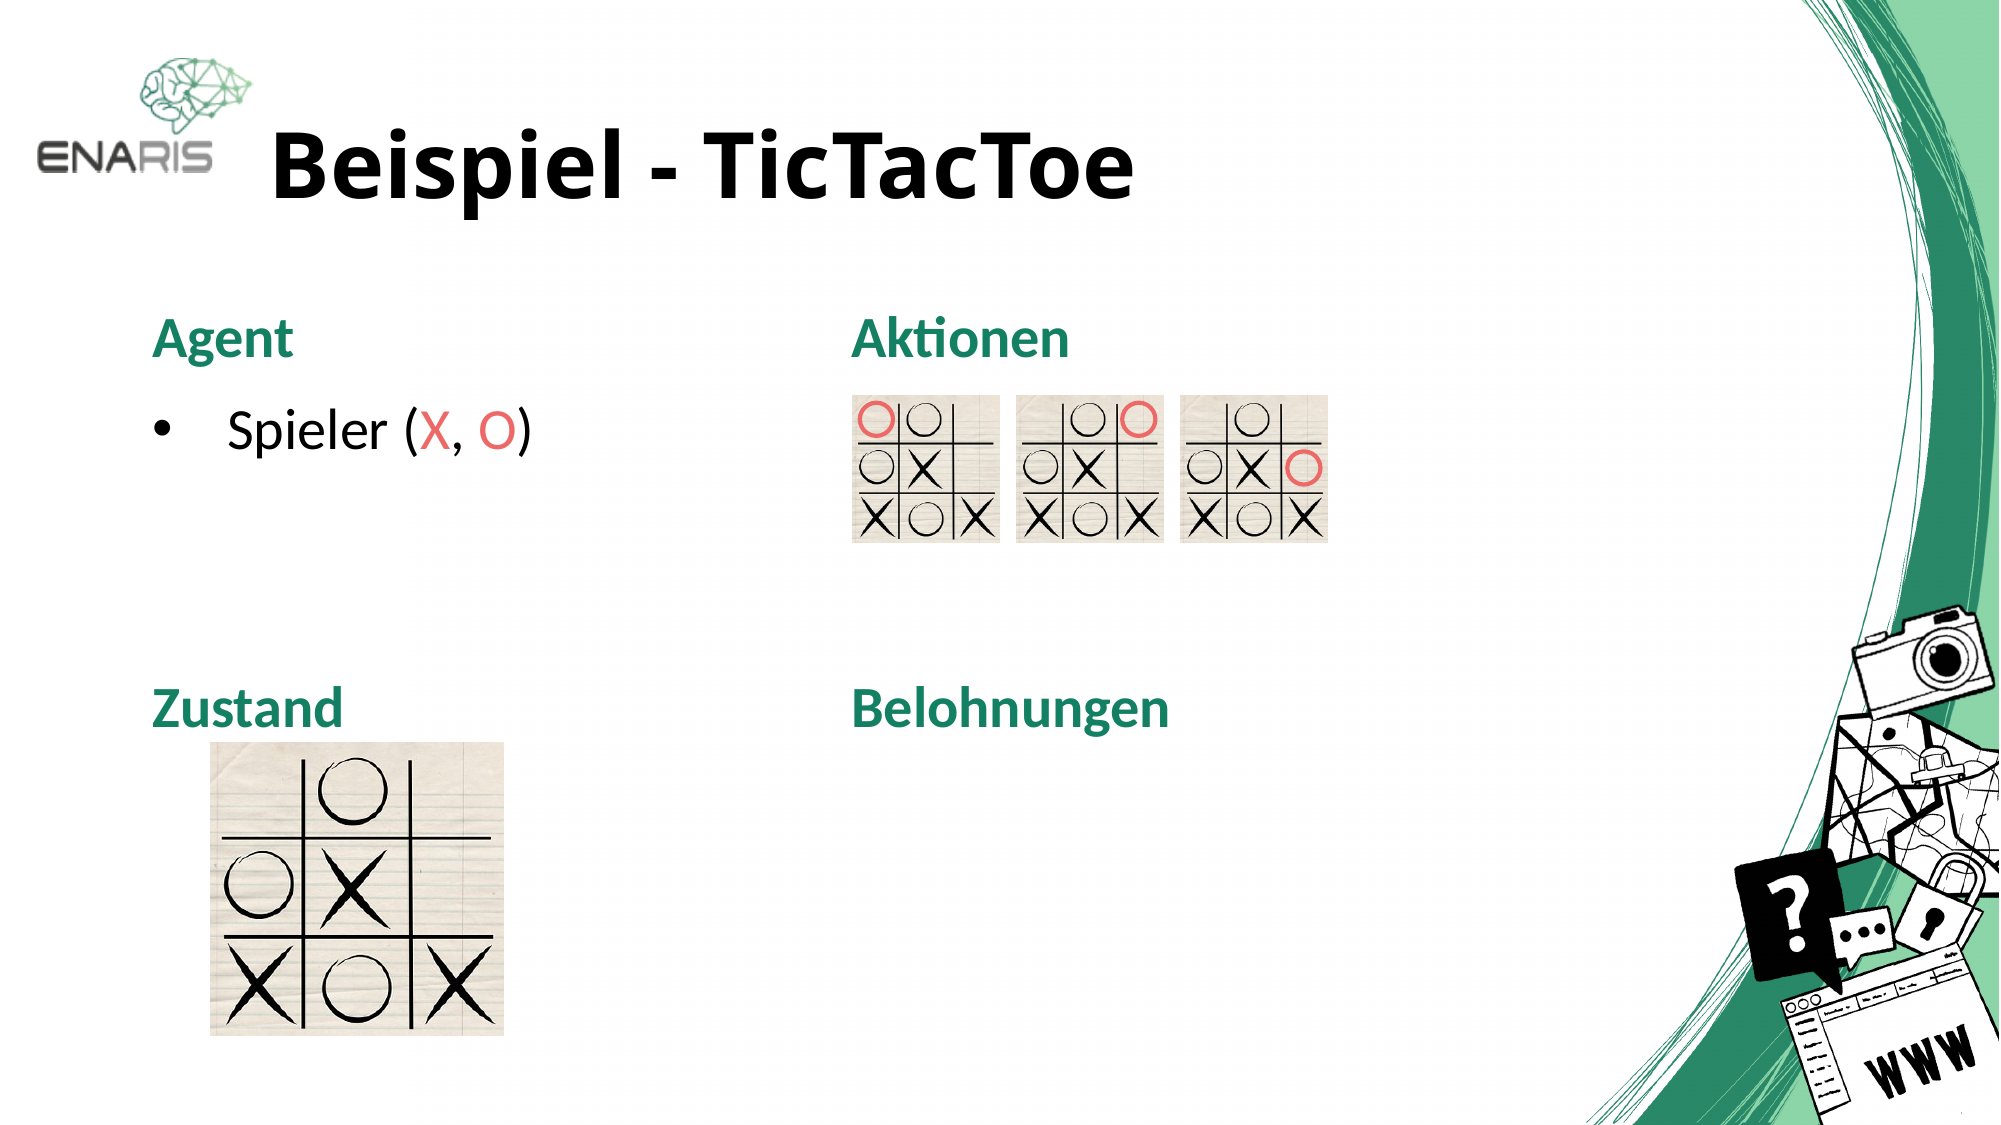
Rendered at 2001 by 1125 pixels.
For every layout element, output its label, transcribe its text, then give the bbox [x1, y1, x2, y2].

text_box Aktionen Belohnungen [836, 299, 1401, 1014]
picture [210, 0, 1999, 1125]
text_box Agent Spieler (X, O) Zustand [137, 299, 702, 1014]
text_box Beispiel - TicTacToe [253, 59, 1863, 278]
picture [37, 58, 254, 173]
